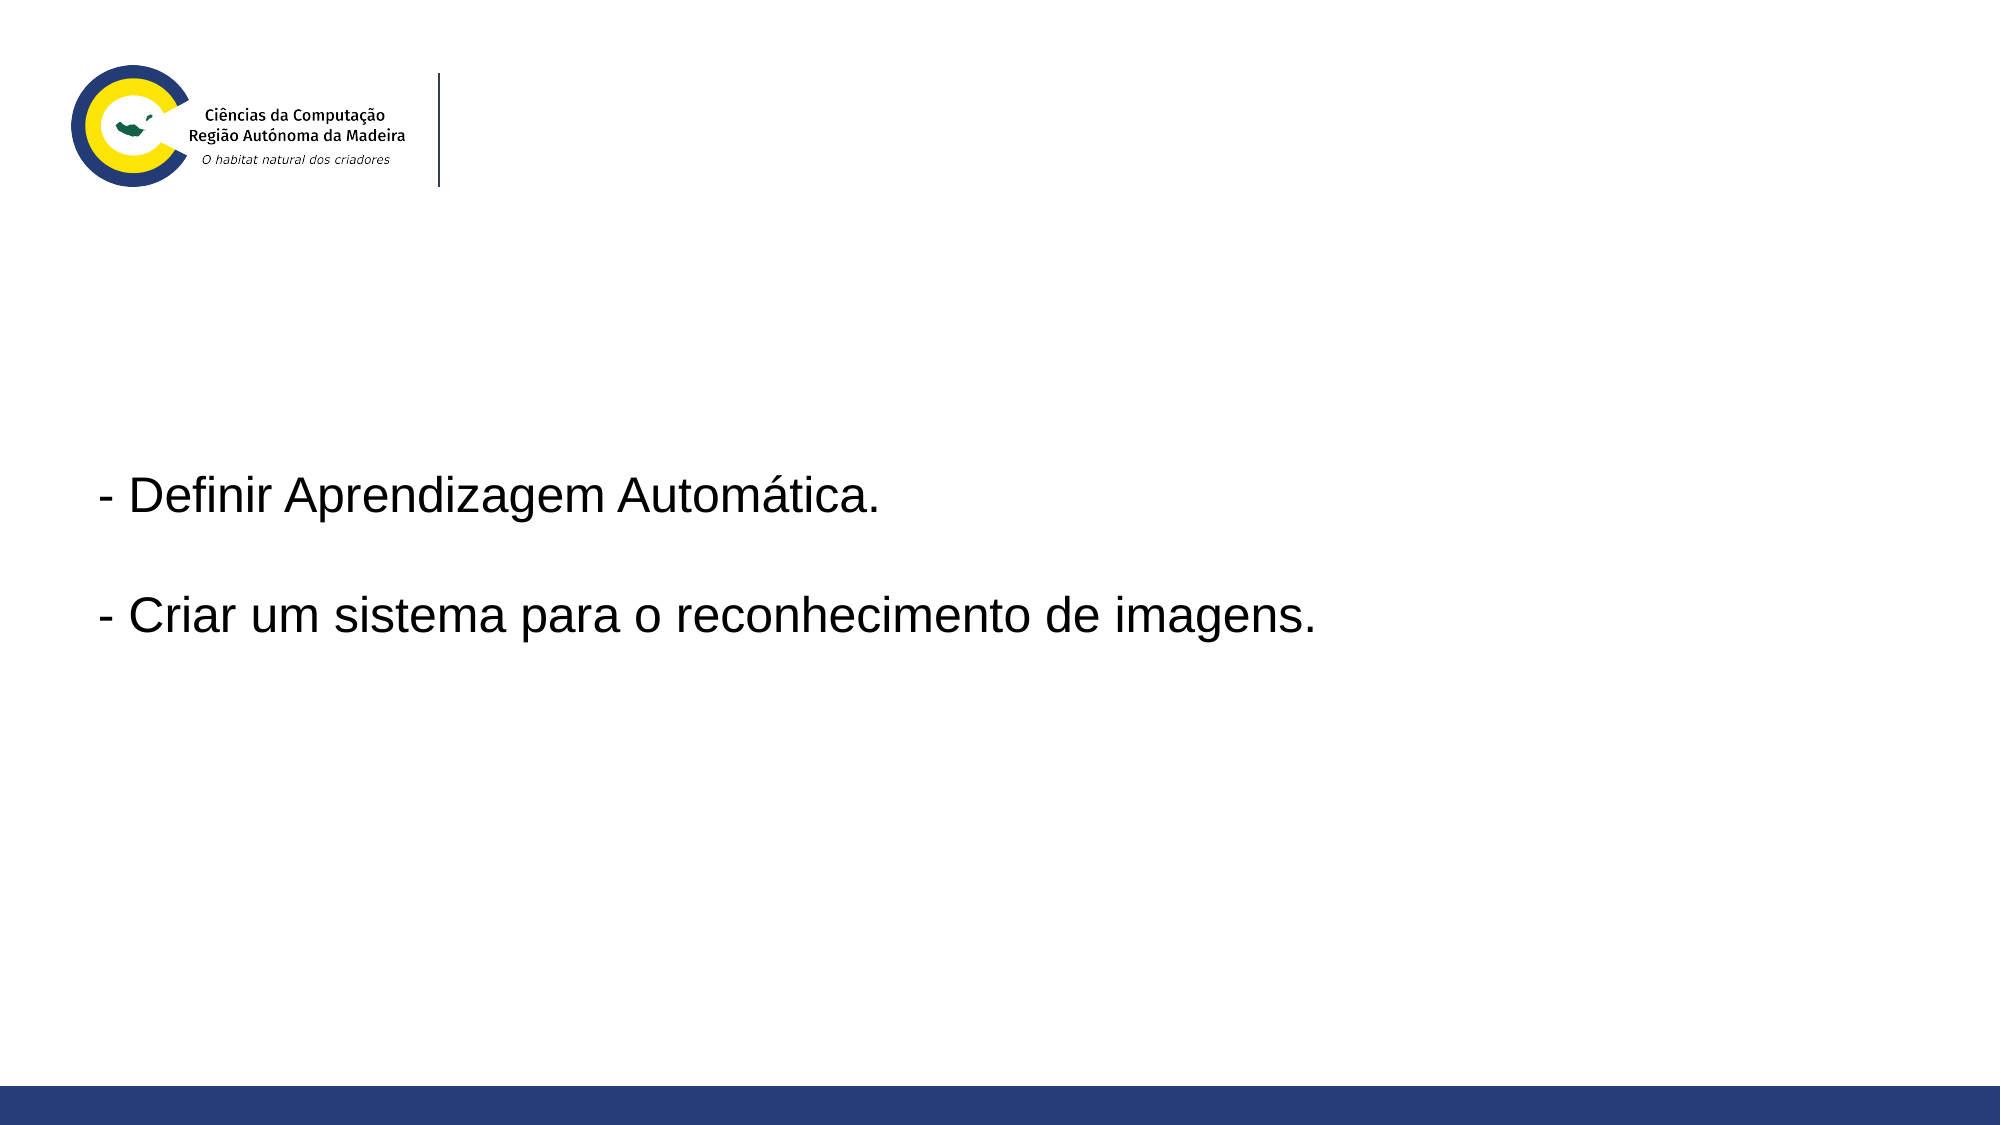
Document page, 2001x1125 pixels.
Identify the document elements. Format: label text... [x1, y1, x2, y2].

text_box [71, 65, 440, 188]
text_box [0, 1085, 2000, 1125]
text_box - Definir Aprendizagem Automática. - Criar um sistema para o reconhecimento de imagens. [82, 454, 1334, 650]
